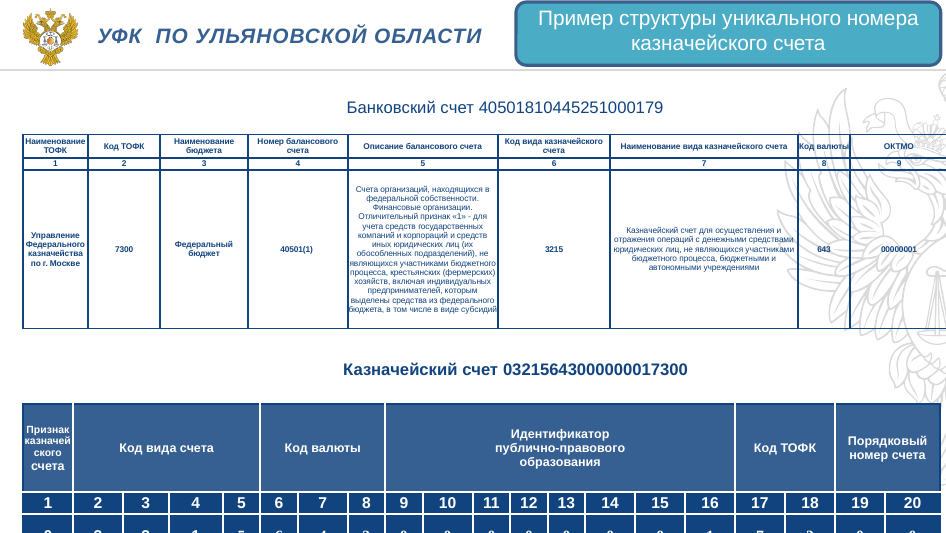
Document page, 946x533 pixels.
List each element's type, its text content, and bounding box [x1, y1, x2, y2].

table_cell 2 [124, 515, 168, 533]
table_cell 6 [261, 515, 297, 533]
table_cell 14 [586, 493, 634, 513]
table_header Код вида счета [74, 405, 259, 491]
text_box Банковский счет 40501810445251000179 [268, 89, 742, 125]
table_header Идентификатор публично-правового образования [386, 405, 734, 491]
table_cell 0 [836, 515, 884, 533]
table_cell 1 [686, 515, 734, 533]
table_cell 7 [299, 493, 347, 513]
table_cell 0 [636, 515, 684, 533]
table_cell 40501(1) [249, 171, 347, 328]
table_header Наименование вида казначейского счета [611, 135, 797, 157]
table_cell 10 [424, 493, 472, 513]
table_cell 20 [886, 493, 939, 513]
table_cell 11 [474, 493, 509, 513]
table_cell 3 [74, 515, 122, 533]
table_cell 1 [24, 159, 87, 169]
table_cell 13 [549, 493, 584, 513]
table_header Код валюты [799, 135, 849, 157]
table_cell Счета организаций, находящихся в федеральной собственности. Финансовые организации. Отличительный признак «1» - для учета средств государственных компаний и корпораций и средств иных юридических лиц (их обособленных подразделений), не являющихся участниками бюджетного процесса, крестьянских (фермерских) хозяйств, включая индивидуальных предпринимателей, которым выделены средства из федерального бюджета, в том числе в виде субсидий [349, 171, 497, 328]
table_cell 5 [349, 159, 497, 169]
table_cell 4 [299, 515, 347, 533]
table_cell 6 [261, 493, 297, 513]
table_cell 00000001 [851, 171, 946, 328]
table_cell 643 [799, 171, 849, 328]
table_cell 8 [799, 159, 849, 169]
table_header Наименование ТОФК [24, 135, 87, 157]
table_cell 3 [786, 515, 834, 533]
table_cell 17 [736, 493, 784, 513]
table_cell 0 [511, 515, 547, 533]
text_box Пример структуры уникального номера казначейского счета [513, 0, 943, 68]
text_box [776, 46, 946, 70]
table_cell 5 [224, 493, 259, 513]
table_cell 5 [224, 515, 259, 533]
table_cell 1 [24, 493, 72, 513]
table_cell 8 [349, 493, 384, 513]
table_cell 7 [736, 515, 784, 533]
table_cell 18 [786, 493, 834, 513]
table_cell 9 [851, 159, 946, 169]
table_cell 2 [74, 493, 122, 513]
table_header Код вида казначейского счета [499, 135, 609, 157]
table_cell 0 [549, 515, 584, 533]
table_cell 4 [249, 159, 347, 169]
table_cell Управление Федерального казначейства по г. Москве [24, 171, 87, 328]
table_cell Федеральный бюджет [161, 171, 247, 328]
table_cell 1 [170, 515, 222, 533]
text_box Уфк по ульяновской области [82, 15, 513, 55]
table_header Наименование бюджета [161, 135, 247, 157]
table_header Признак казначейского счета [24, 405, 72, 491]
table_cell 7 [611, 159, 797, 169]
table_header Код ТОФК [89, 135, 159, 157]
table_header Номер балансового счета [249, 135, 347, 157]
table_header Код валюты [261, 405, 384, 491]
table_cell 6 [499, 159, 609, 169]
table_cell 0 [424, 515, 472, 533]
table_cell 0 [886, 515, 939, 533]
table_cell 12 [511, 493, 547, 513]
text_box [776, 329, 946, 499]
table_header Порядковый номер счета [836, 405, 939, 491]
table_cell 0 [474, 515, 509, 533]
table_cell 0 [386, 515, 422, 533]
table_cell 4 [170, 493, 222, 513]
table_cell 16 [686, 493, 734, 513]
table_cell 3 [161, 159, 247, 169]
table_cell 2 [89, 159, 159, 169]
table_cell 9 [386, 493, 422, 513]
table_cell 3 [124, 493, 168, 513]
table_header ОКТМО [851, 135, 946, 157]
table_cell 0 [24, 515, 72, 533]
table_cell 7300 [89, 171, 159, 328]
text_box Казначейский счет 03215643000000017300 [279, 351, 753, 403]
table_cell 0 [586, 515, 634, 533]
table_header Код ТОФК [736, 405, 834, 491]
table_header Описание балансового счета [349, 135, 497, 157]
text_box [22, 8, 79, 66]
table_cell 19 [836, 493, 884, 513]
table_cell 3 [349, 515, 384, 533]
text_box [776, 71, 946, 134]
table_cell 3215 [499, 171, 609, 328]
table_cell Казначейский счет для осуществления и отражения операций с денежными средствами юридических лиц, не являющихся участниками бюджетного процесса, бюджетными и автономными учреждениями [611, 171, 797, 328]
table_cell 15 [636, 493, 684, 513]
